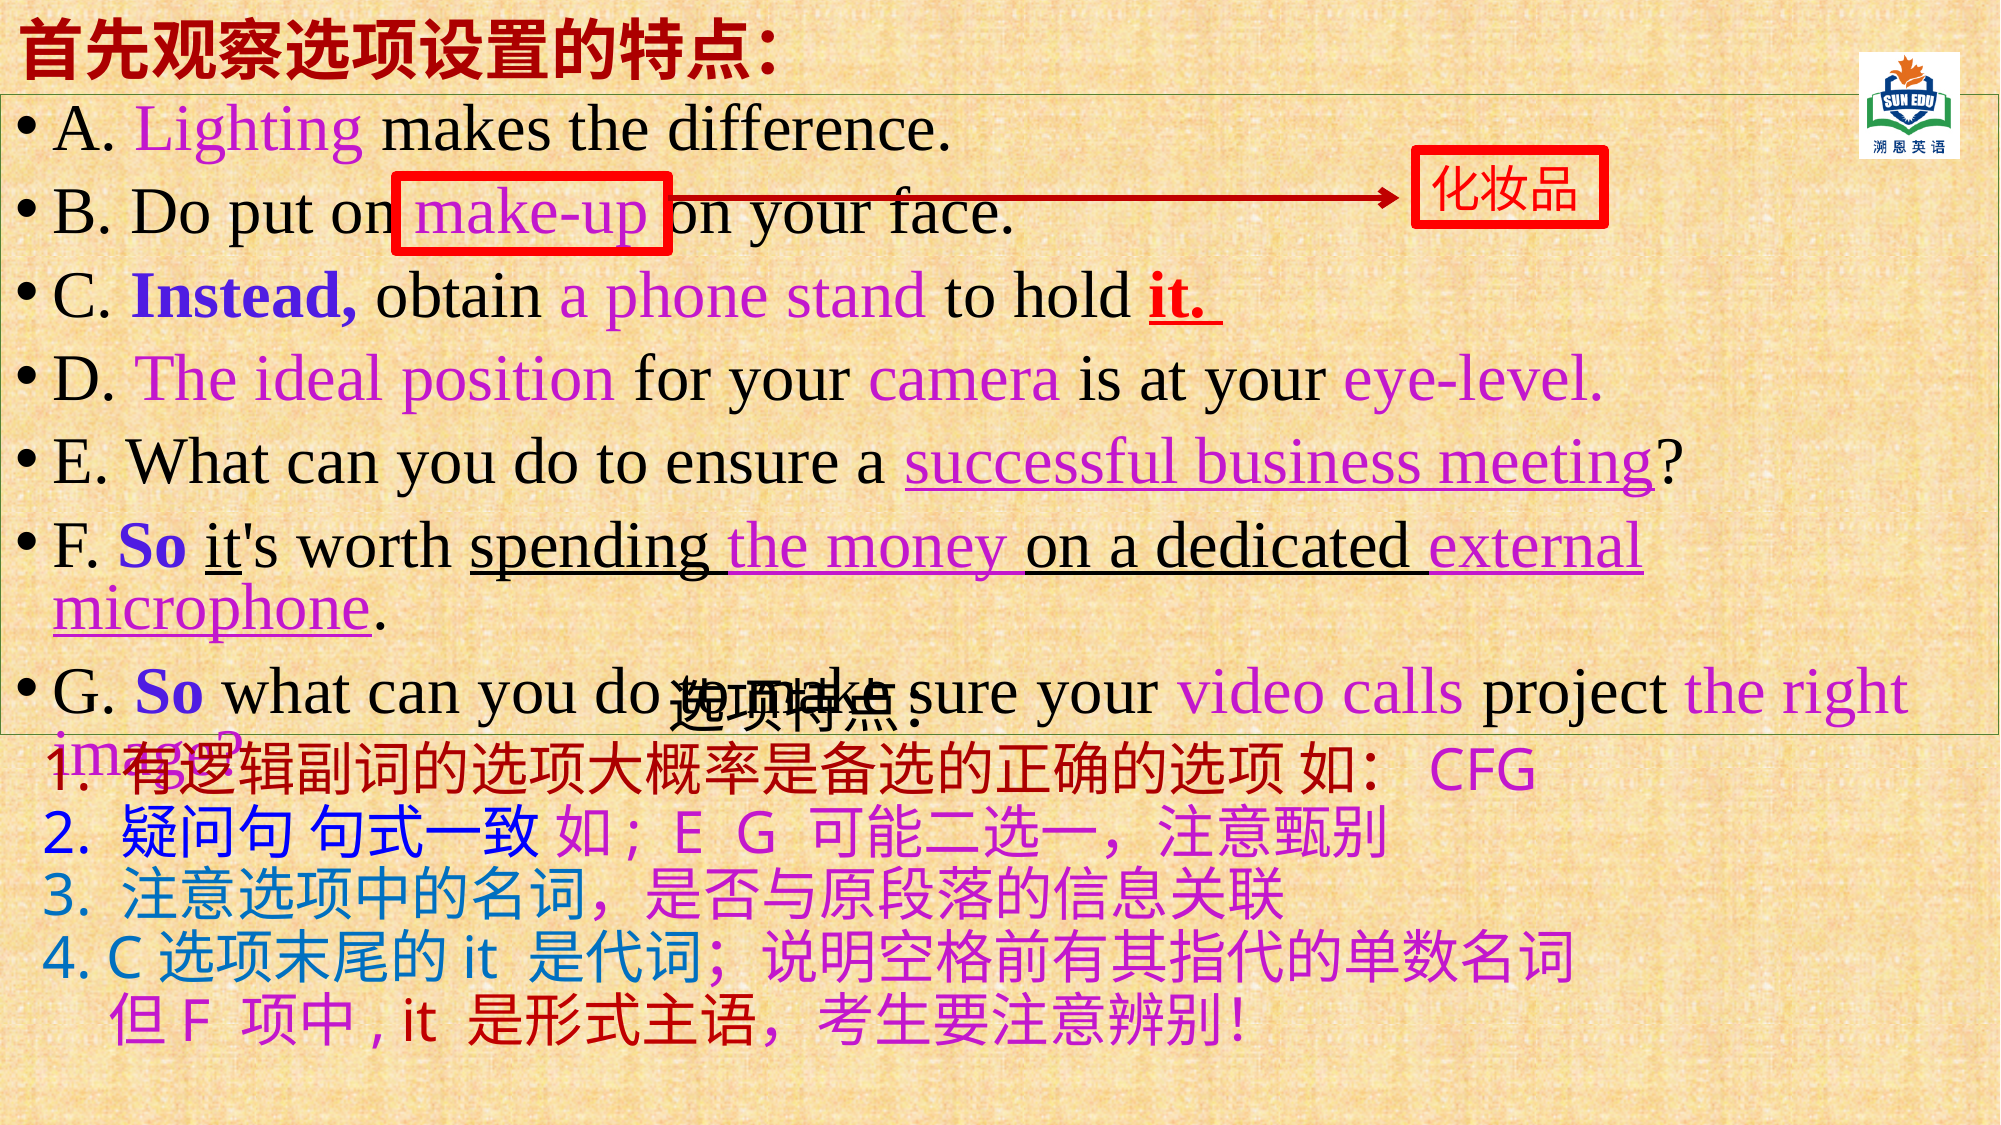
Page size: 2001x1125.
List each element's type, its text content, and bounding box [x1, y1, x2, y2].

text_box 选项特点： 1. 有逻辑副词的选项大概率是备选的正确的选项 如：CFG 2. 疑问句 句式一致 如; E G 可能二选一，注意甄别 3. 注意选项中的名词，是否与原段落的信息关联 4. C选项末尾的it 是代词；说明空格前有其指代的单数名词 但F 项中, it 是形式主语，考生要注意辨别！ [27, 664, 1981, 1067]
picture [0, 0, 2001, 1125]
text_box [395, 176, 669, 252]
title 首先观察选项设置的特点： [2, 0, 784, 94]
text_box 化妆品 [1415, 149, 1605, 225]
list A. Lighting makes the difference. B. Do put on make-up on your face. C. Instead, obtain a phone stand to hold it. D. The ideal position for your camera is at your eye-level. E. What can you do to ensure a successful business meeting? F. So it's worth spending the money on a dedicated external microphone. G. So what can you do to make sure your video calls project the right image? [0, 94, 1999, 735]
